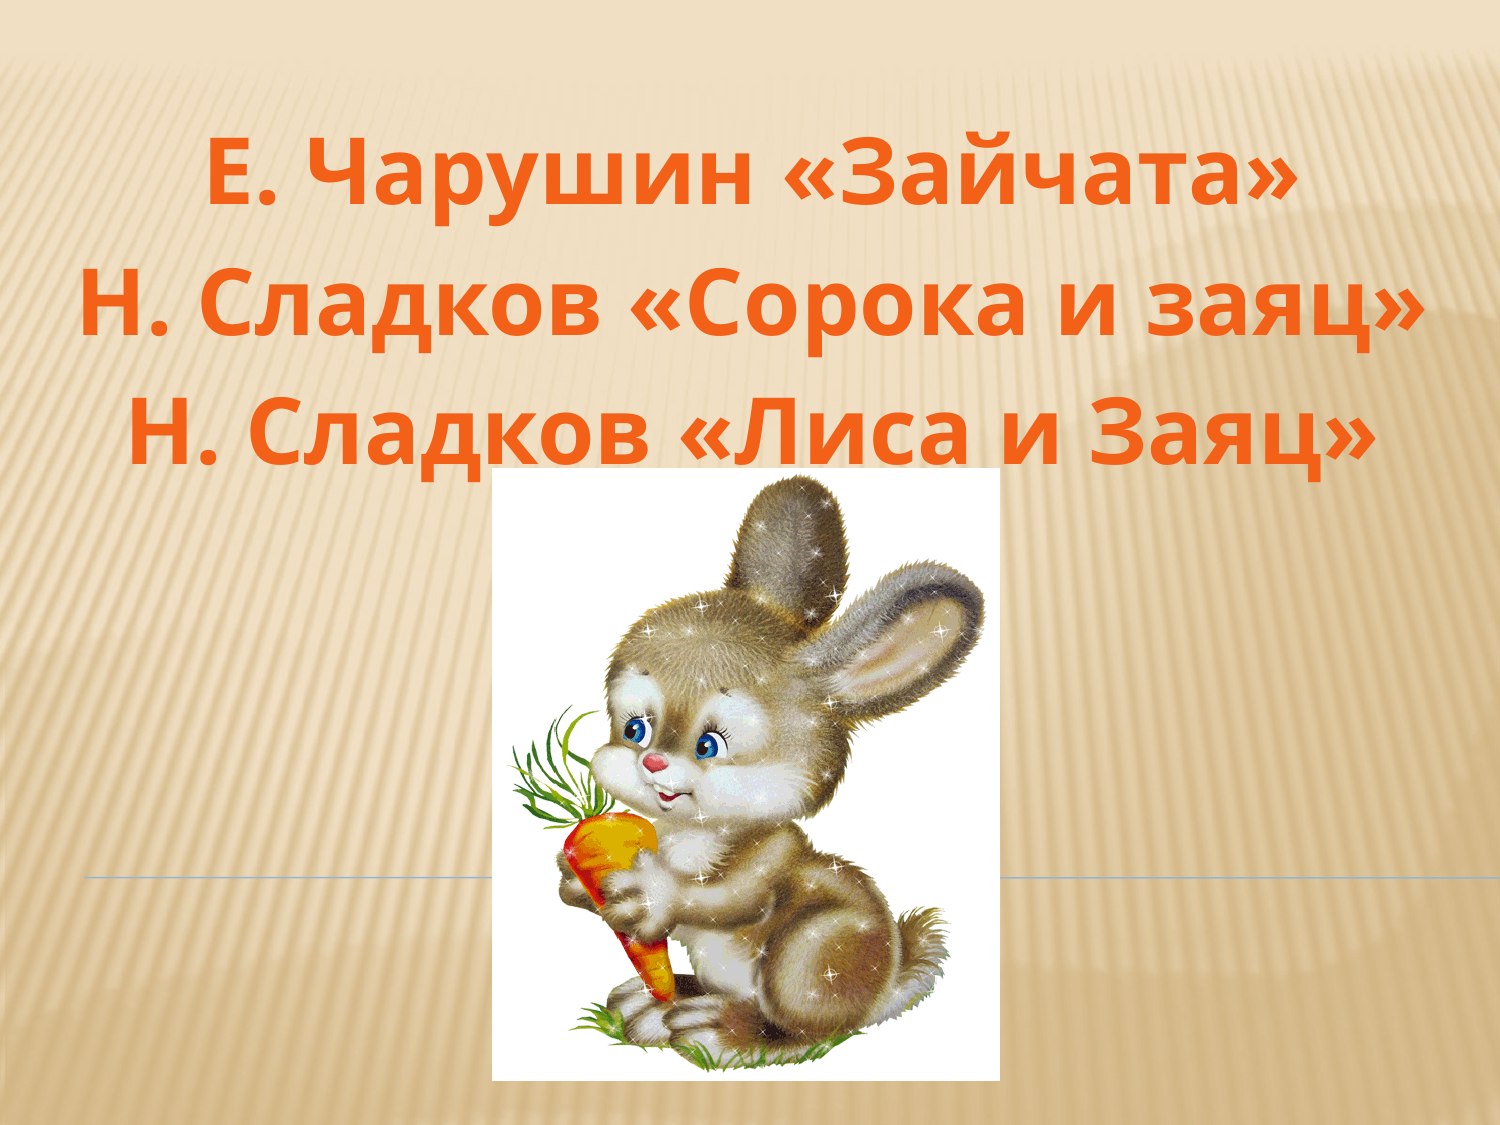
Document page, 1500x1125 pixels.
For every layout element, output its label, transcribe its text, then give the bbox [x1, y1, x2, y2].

subtitle Е. Чарушин «Зайчата» Н. Сладков «Сорока и заяц» Н. Сладков «Лиса и Заяц» [58, 58, 1447, 645]
picture [491, 468, 1001, 1081]
